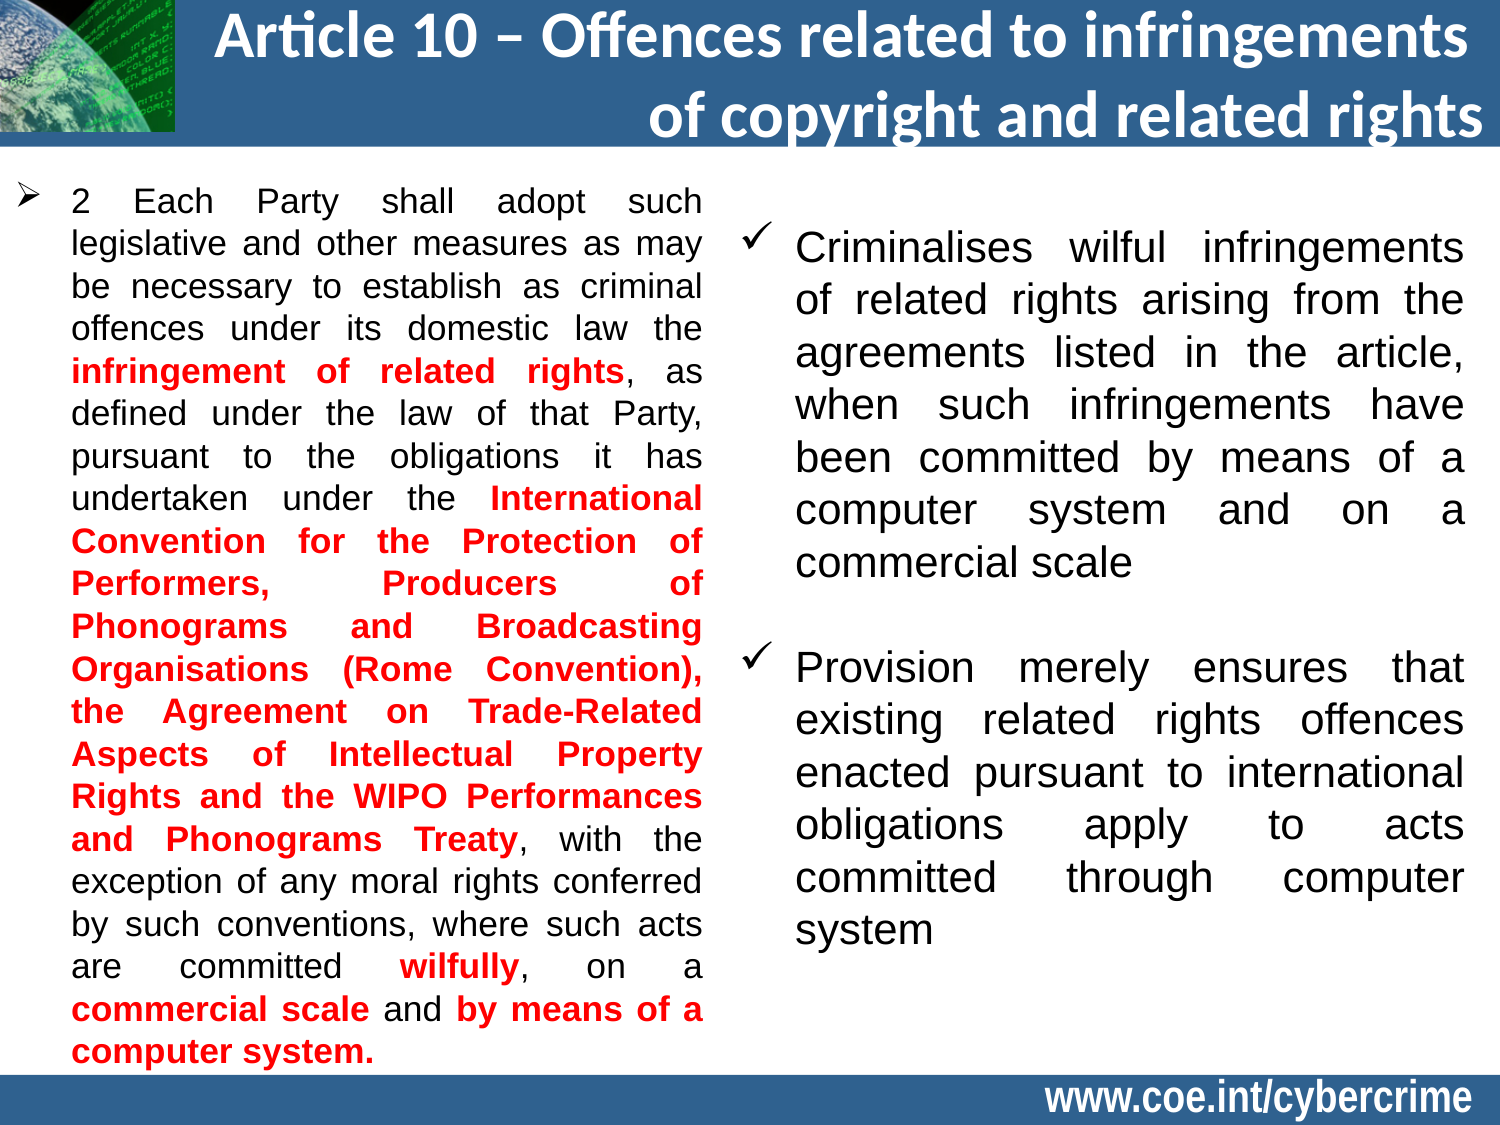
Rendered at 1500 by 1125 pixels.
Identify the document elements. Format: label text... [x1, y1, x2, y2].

text_box www.coe.int/cybercrime [1030, 1059, 1500, 1125]
text_box Criminalises wilful infringements of related rights arising from the agreements listed in the article, when such infringements have been committed by means of a computer system and on a commercial scale Provision merely ensures that existing related rights offences enacted pursuant to international obligations apply to acts committed through computer system [724, 211, 1480, 961]
text_box Article 10 – Offences related to infringements of copyright and related rights [0, 0, 1500, 149]
text_box [0, 1073, 1030, 1125]
text_box 2 Each Party shall adopt such legislative and other measures as may be necessary to establish as criminal offences under its domestic law the infringement of related rights, as defined under the law of that Party, pursuant to the obligations it has undertaken under the International Convention for the Protection of Performers, Producers of Phonograms and Broadcasting Organisations (Rome Convention), the Agreement on Trade-Related Aspects of Intellectual Property Rights and the WIPO Performances and Phonograms Treaty, with the exception of any moral rights conferred by such conventions, where such acts are committed wilfully, on a commercial scale and by means of a computer system. [0, 170, 718, 1079]
picture [0, 0, 175, 132]
